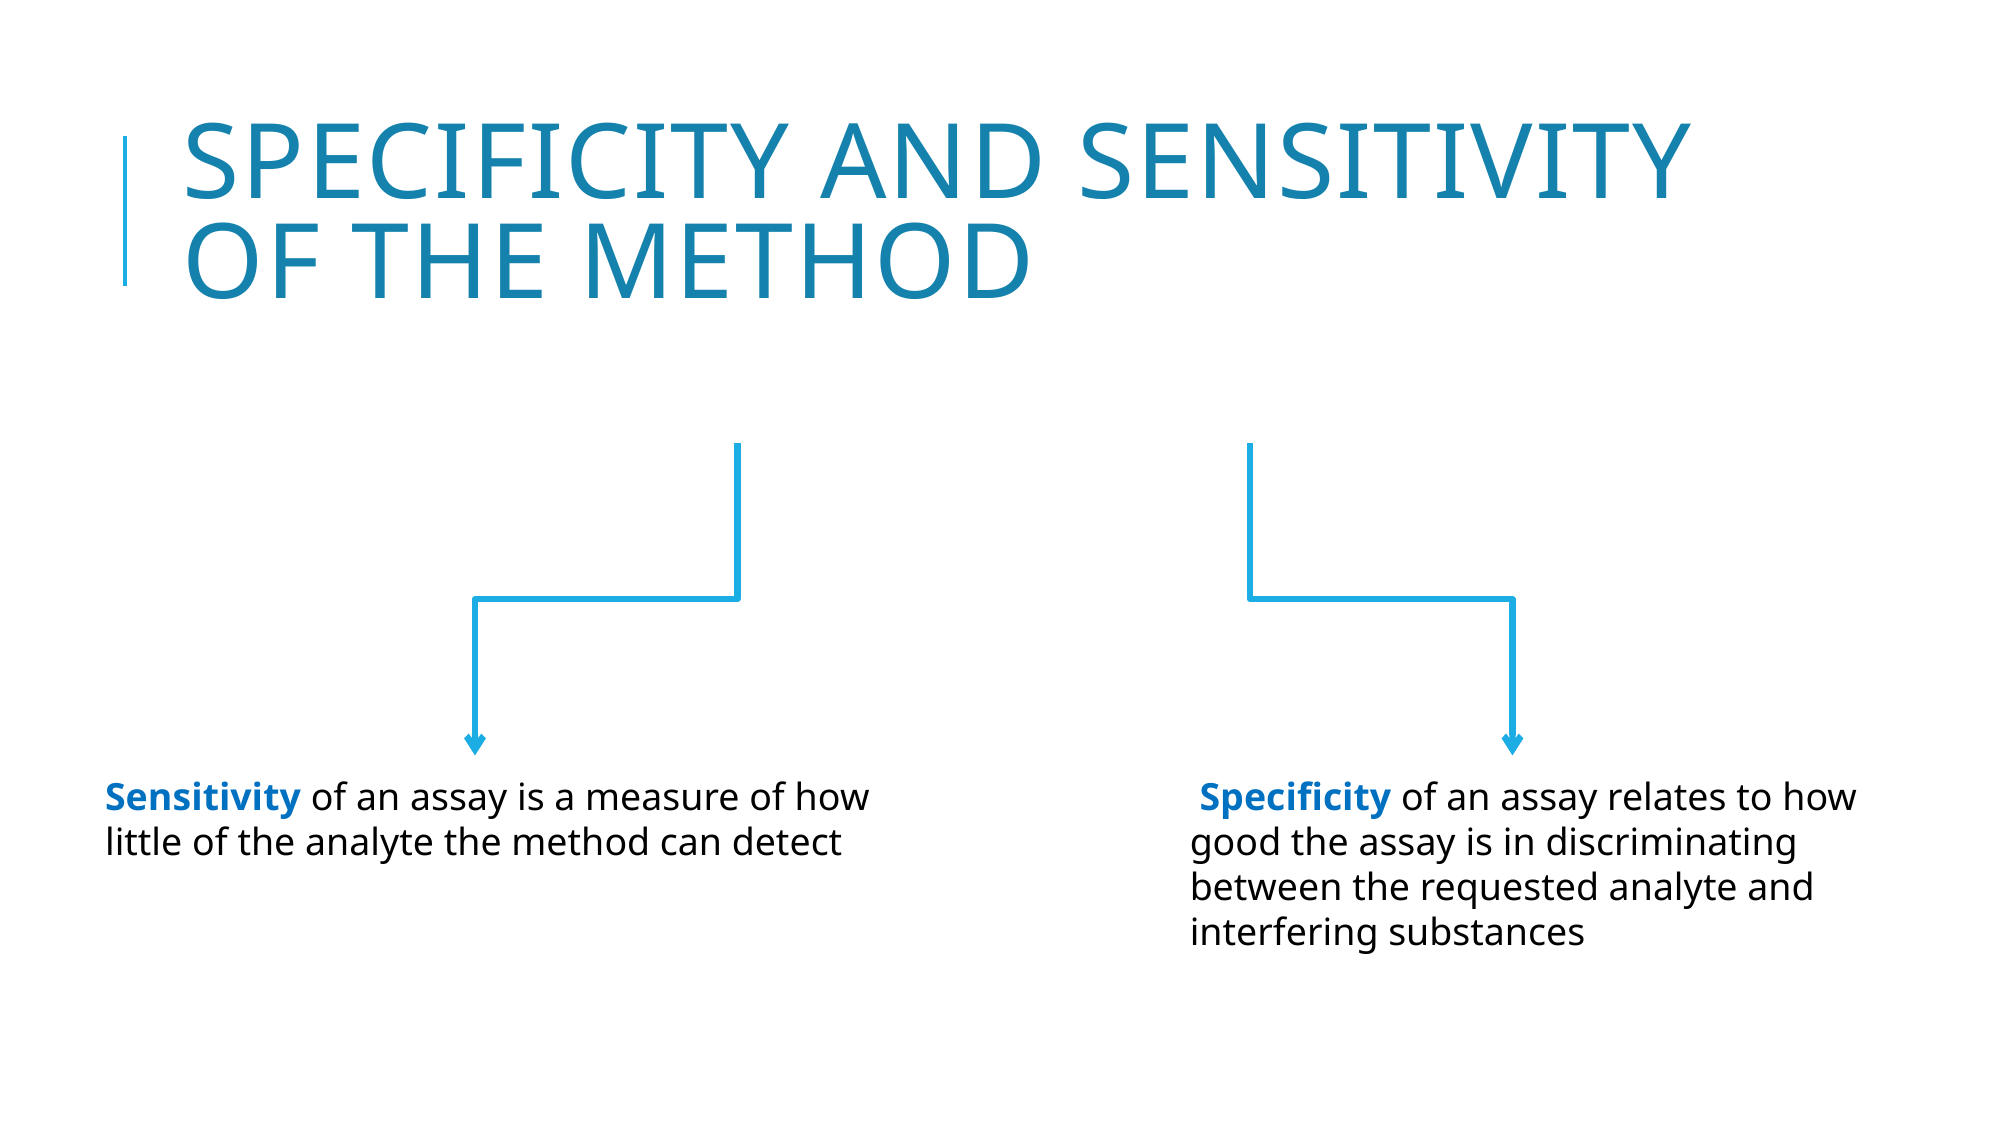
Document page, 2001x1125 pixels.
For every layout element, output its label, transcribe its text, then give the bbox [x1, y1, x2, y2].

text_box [1224, 467, 1538, 731]
text_box Specificity of an assay relates to how good the assay is in discriminating between the requested analyte and interfering substances [1175, 766, 1950, 961]
title Specificity and Sensitivity of the method [168, 96, 1763, 342]
text_box Sensitivity of an assay is a measure of how little of the analyte the method can detect [90, 766, 966, 871]
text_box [449, 467, 763, 731]
